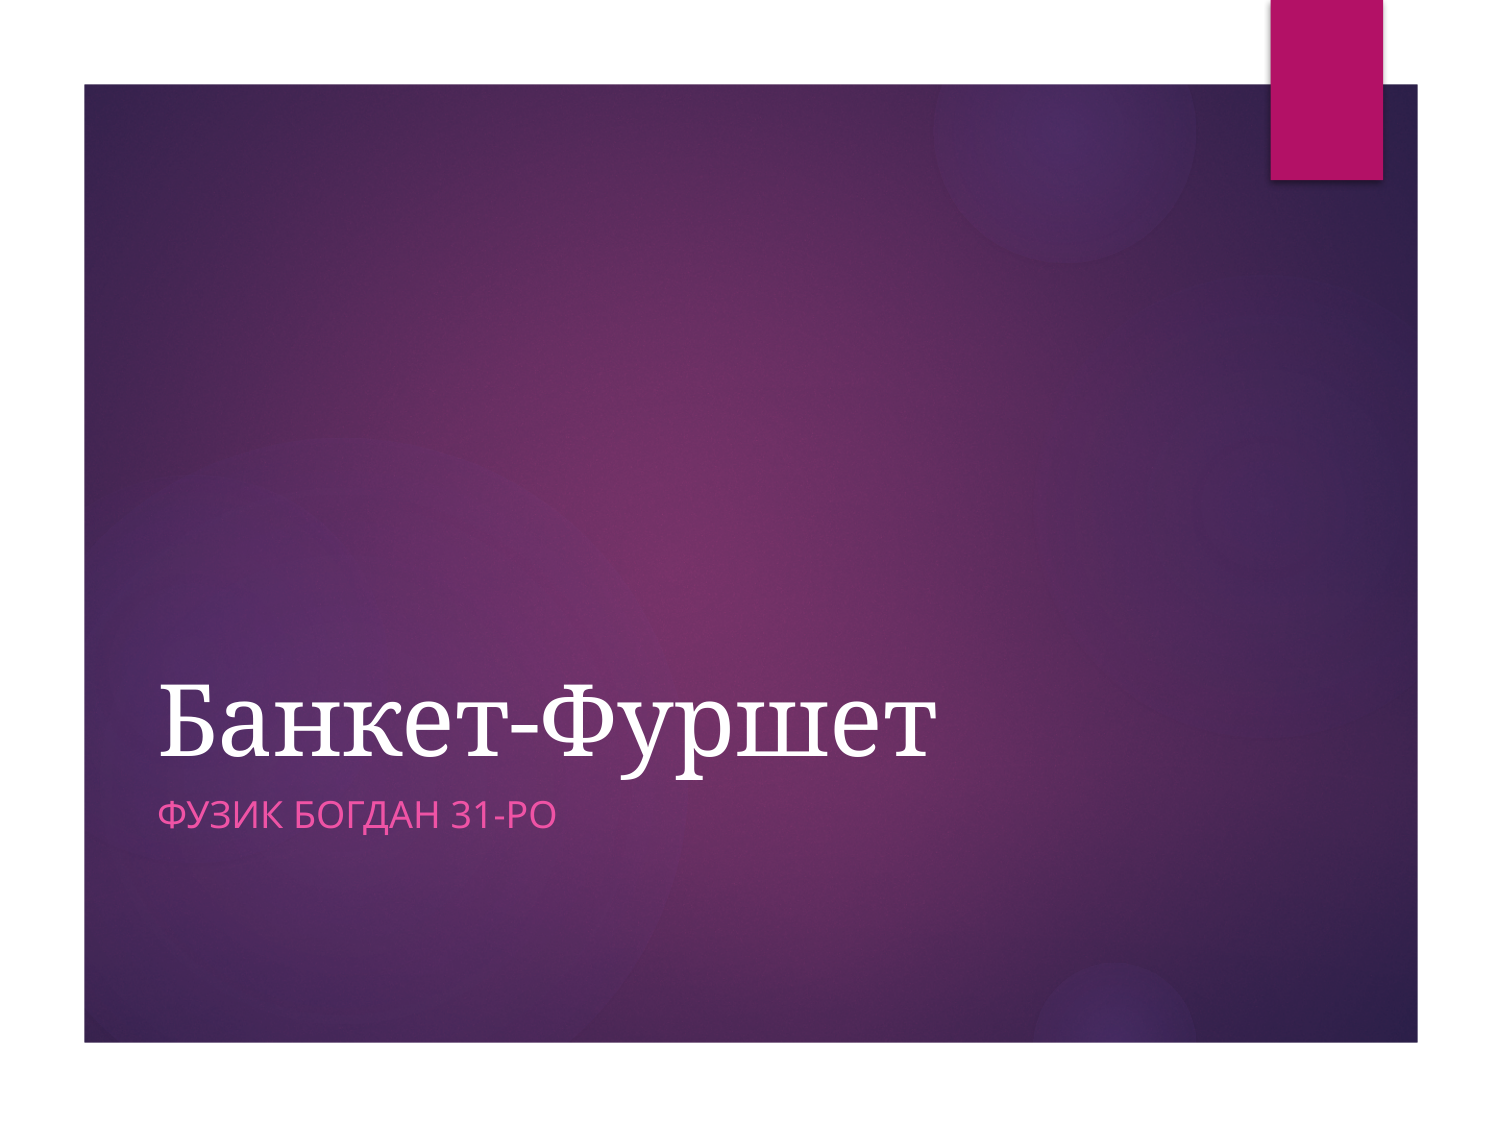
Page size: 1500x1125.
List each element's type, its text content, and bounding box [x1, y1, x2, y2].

title Банкет-Фуршет [142, 365, 1113, 783]
subtitle Фузик Богдан 31-РО [142, 783, 1113, 925]
